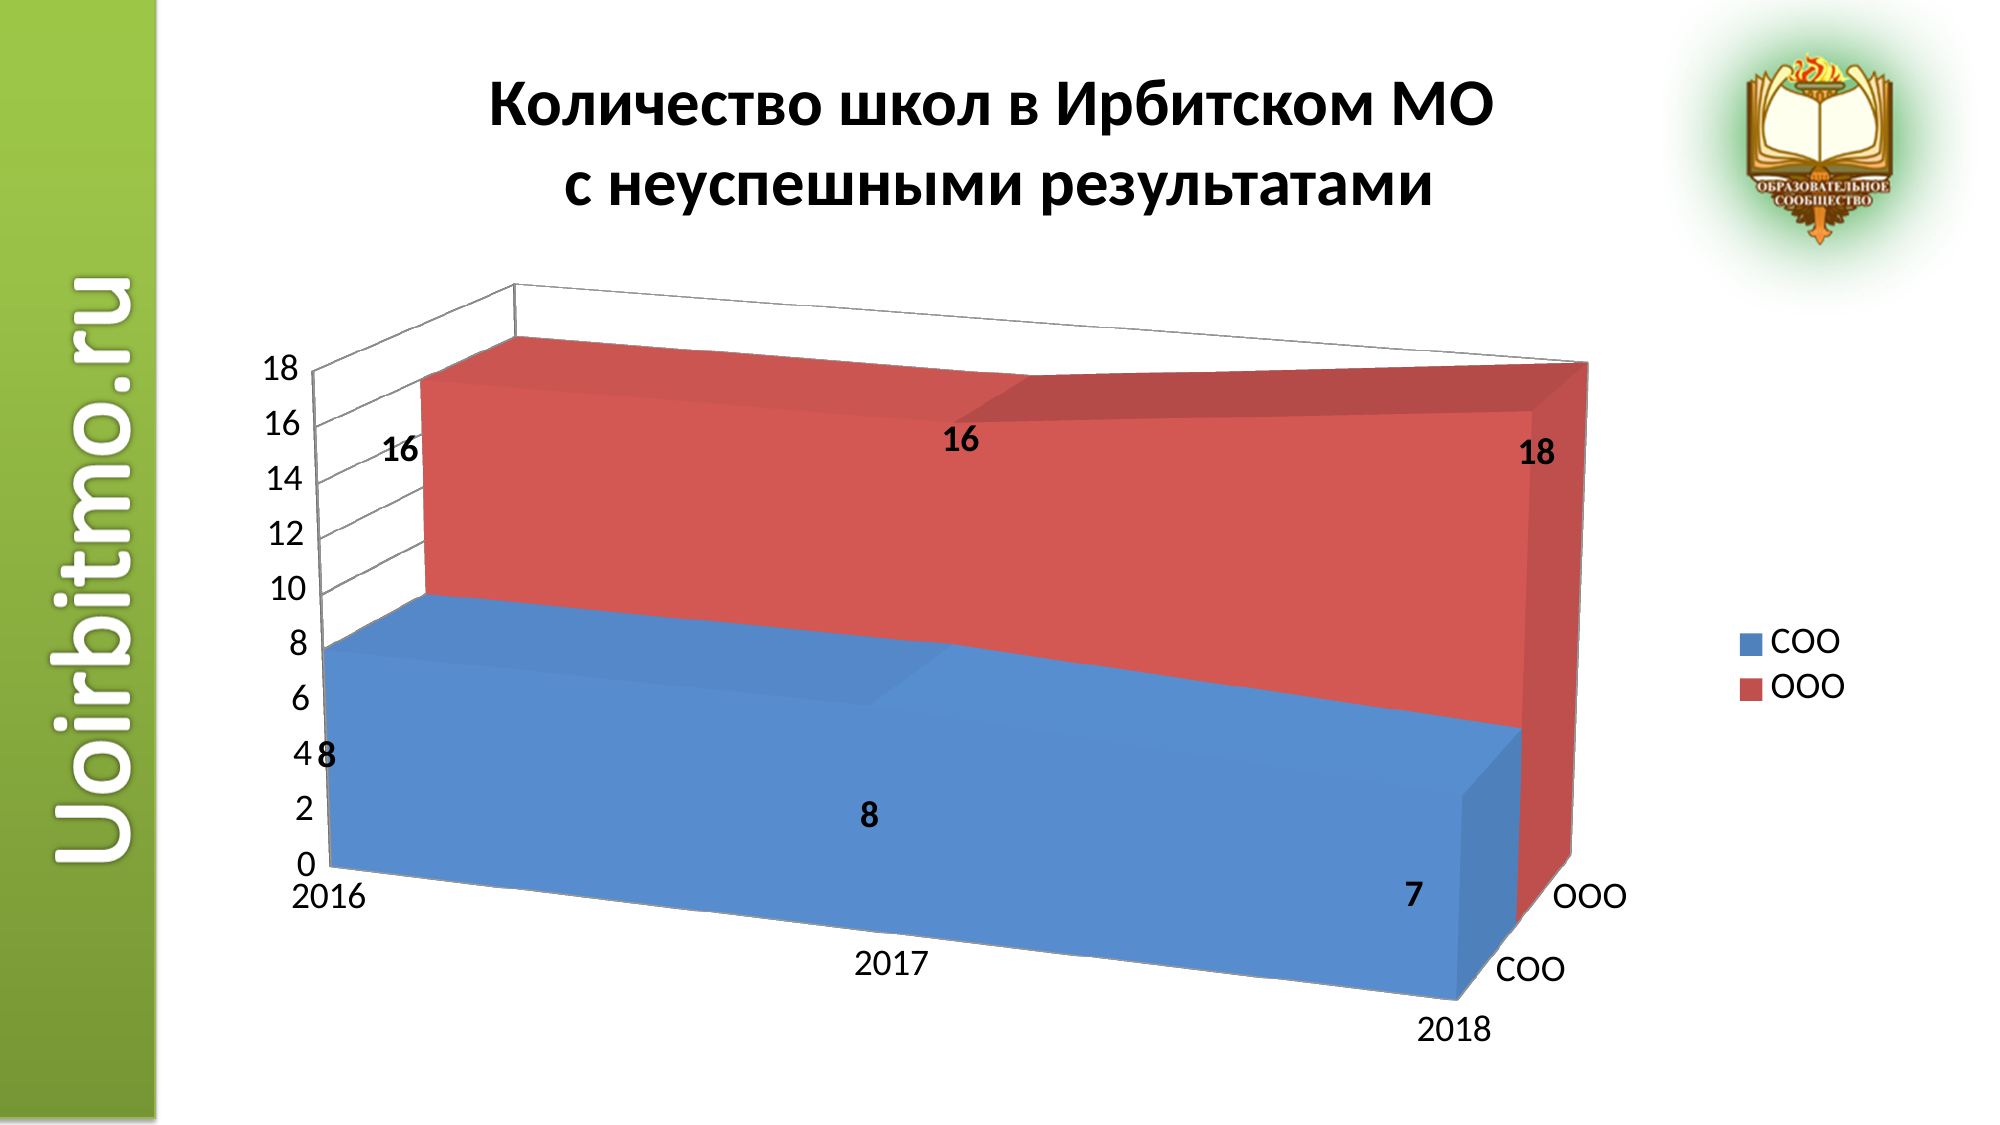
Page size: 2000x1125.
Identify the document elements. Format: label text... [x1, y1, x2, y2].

picture [0, 0, 2000, 1125]
title Количество школ в Ирбитском МО с неуспешными результатами [99, 45, 1900, 233]
chart [160, 266, 1871, 1068]
